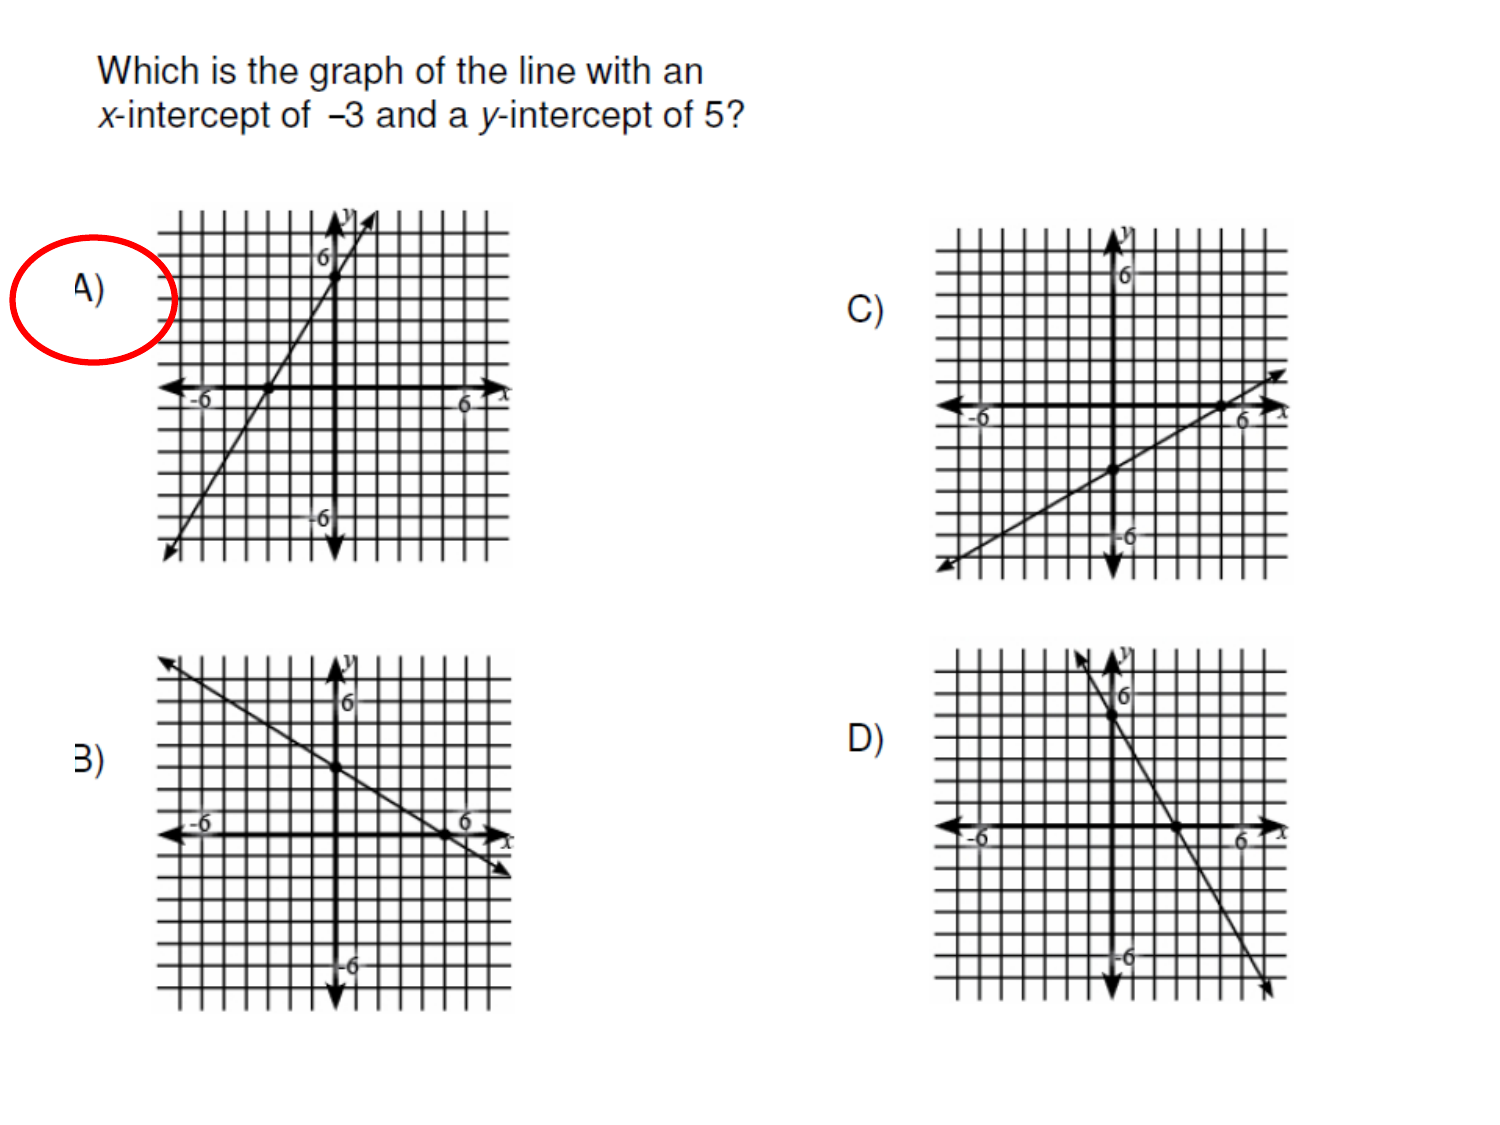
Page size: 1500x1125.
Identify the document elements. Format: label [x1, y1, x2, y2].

text_box [10, 238, 69, 362]
picture [74, 44, 1381, 1074]
